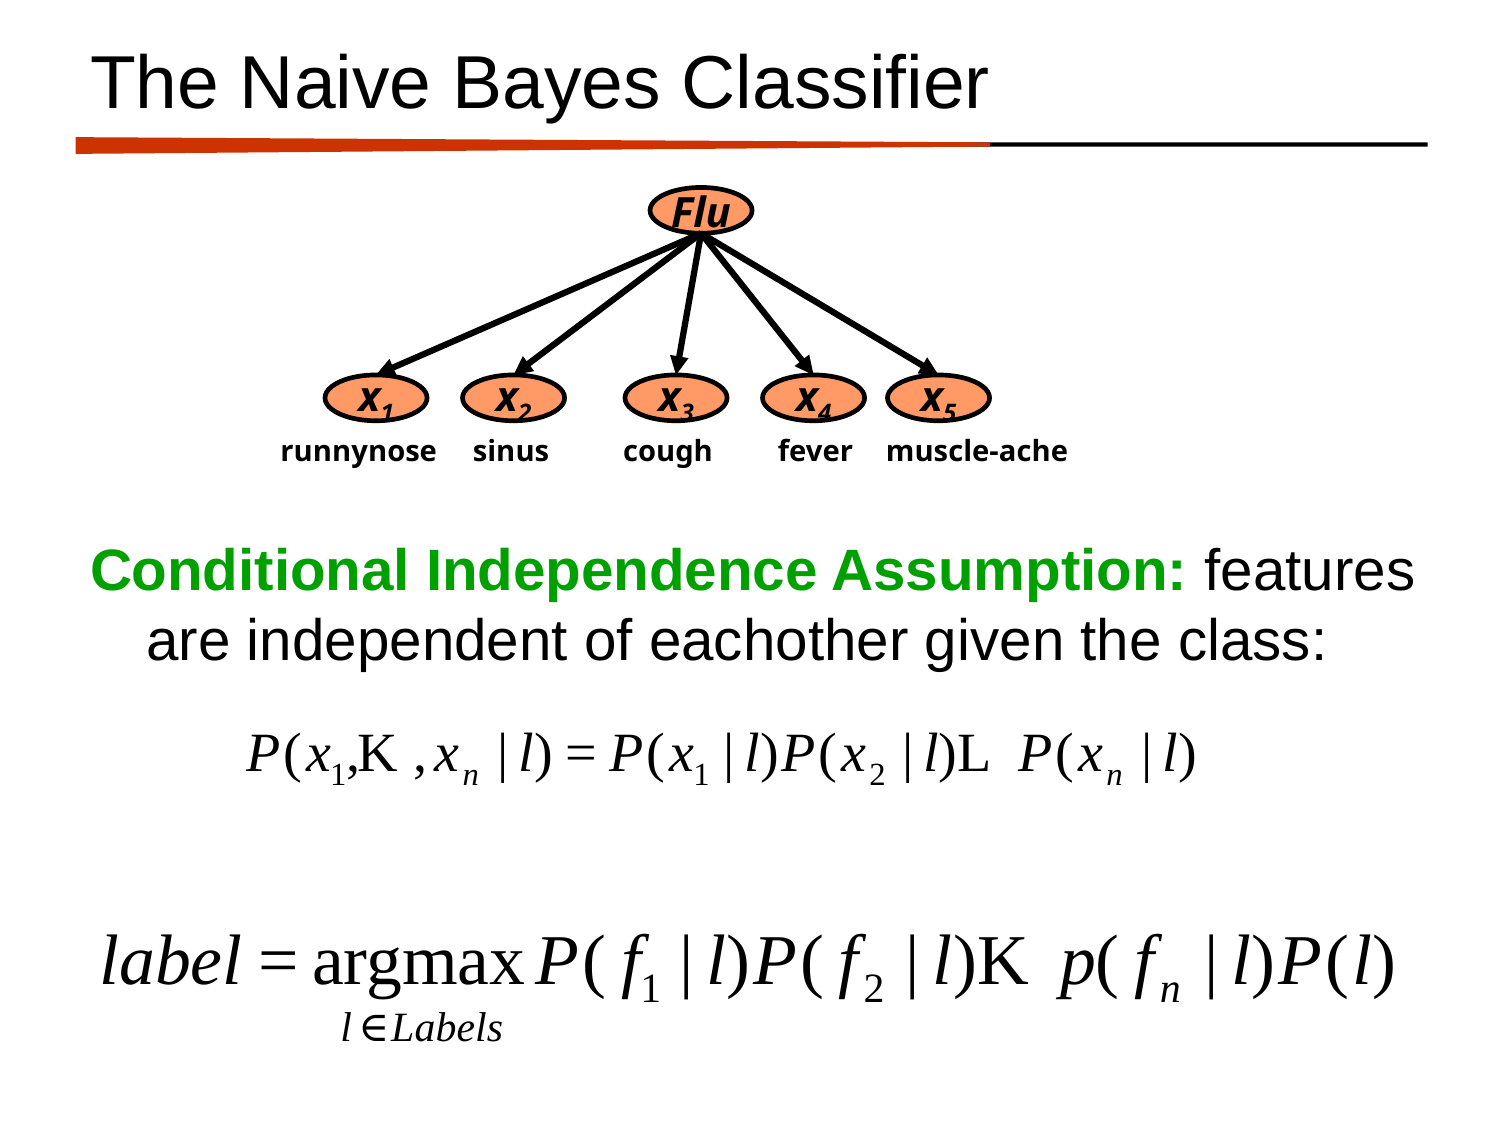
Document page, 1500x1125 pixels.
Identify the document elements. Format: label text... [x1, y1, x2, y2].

title The Naive Bayes Classifier [74, 24, 1426, 133]
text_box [87, 924, 1402, 1051]
list Conditional Independence Assumption: features are independent of eachother given the class: [74, 524, 1500, 743]
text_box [274, 187, 1080, 476]
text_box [237, 724, 1205, 791]
